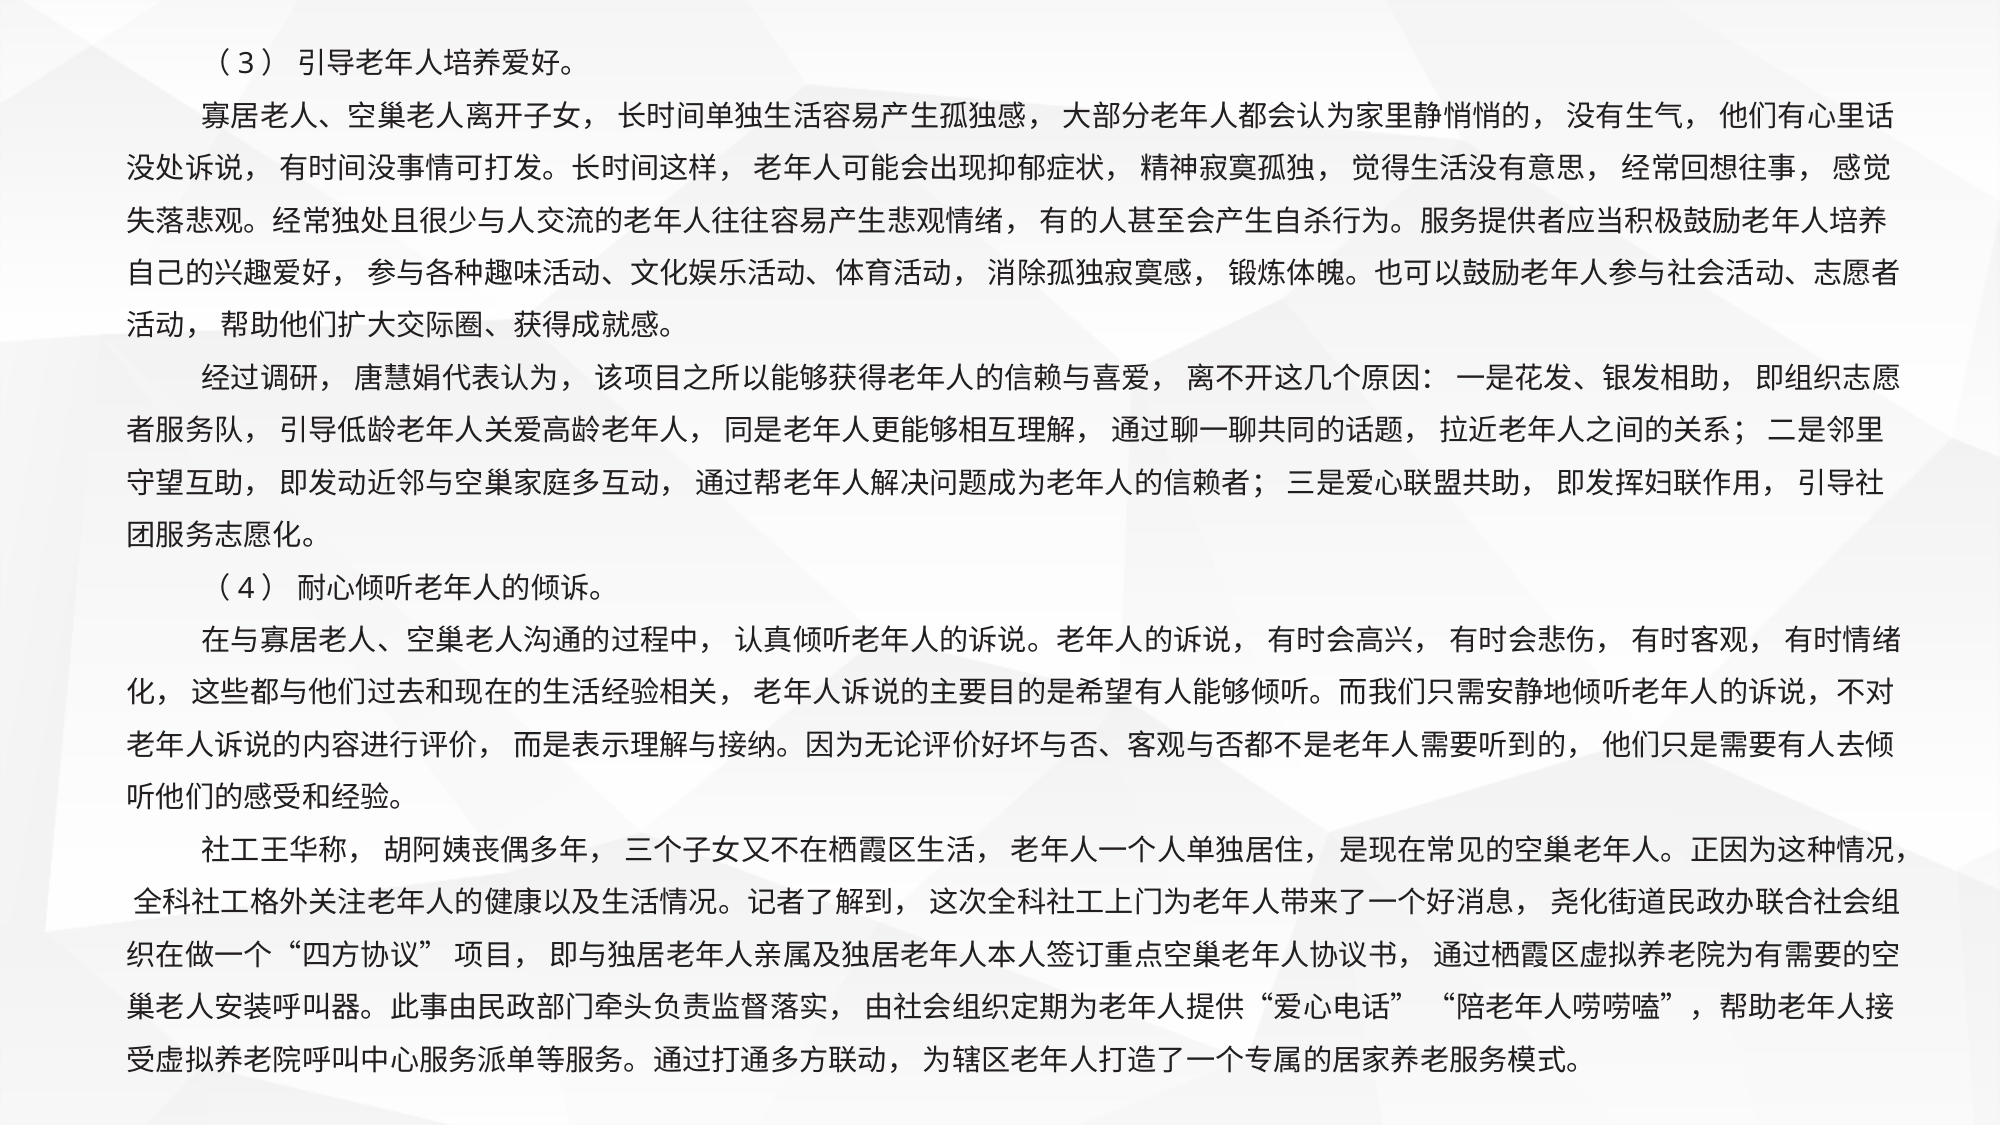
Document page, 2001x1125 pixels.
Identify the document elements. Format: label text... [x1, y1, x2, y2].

text_box （3） 引导老年人培养爱好。 寡居老人、空巢老人离开子女， 长时间单独生活容易产生孤独感， 大部分老年人都会认为家里静悄悄的， 没有生气， 他们有心里话没处诉说， 有时间没事情可打发。长时间这样， 老年人可能会出现抑郁症状， 精神寂寞孤独， 觉得生活没有意思， 经常回想往事， 感觉失落悲观。经常独处且很少与人交流的老年人往往容易产生悲观情绪， 有的人甚至会产生自杀行为。服务提供者应当积极鼓励老年人培养自己的兴趣爱好， 参与各种趣味活动、文化娱乐活动、体育活动， 消除孤独寂寞感， 锻炼体魄。也可以鼓励老年人参与社会活动、志愿者活动， 帮助他们扩大交际圈、获得成就感。 经过调研， 唐慧娟代表认为， 该项目之所以能够获得老年人的信赖与喜爱， 离不开这几个原因： 一是花发、银发相助， 即组织志愿者服务队， 引导低龄老年人关爱高龄老年人， 同是老年人更能够相互理解， 通过聊一聊共同的话题， 拉近老年人之间的关系； 二是邻里守望互助， 即发动近邻与空巢家庭多互动， 通过帮老年人解决问题成为老年人的信赖者； 三是爱心联盟共助， 即发挥妇联作用， 引导社团服务志愿化。 （4） 耐心倾听老年人的倾诉。 在与寡居老人、空巢老人沟通的过程中， 认真倾听老年人的诉说。老年人的诉说， 有时会高兴， 有时会悲伤， 有时客观， 有时情绪化， 这些都与他们过去和现在的生活经验相关， 老年人诉说的主要目的是希望有人能够倾听。而我们只需安静地倾听老年人的诉说，不对老年人诉说的内容进行评价， 而是表示理解与接纳。因为无论评价好坏与否、客观与否都不是老年人需要听到的， 他们只是需要有人去倾听他们的感受和经验。 社工王华称， 胡阿姨丧偶多年， 三个子女又不在栖霞区生活， 老年人一个人单独居住， 是现在常见的空巢老年人。正因为这种情况， 全科社工格外关注老年人的健康以及生活情况。记者了解到， 这次全科社工上门为老年人带来了一个好消息， 尧化街道民政办联合社会组织在做一个“四方协议” 项目， 即与独居老年人亲属及独居老年人本人签订重点空巢老年人协议书， 通过栖霞区虚拟养老院为有需要的空巢老人安装呼叫器。此事由民政部门牵头负责监督落实， 由社会组织定期为老年人提供“爱心电话” “陪老年人唠唠嗑”，帮助老年人接受虚拟养老院呼叫中心服务派单等服务。通过打通多方联动， 为辖区老年人打造了一个专属的居家养老服务模式。 [111, 19, 1926, 1084]
picture [0, 0, 2000, 1125]
